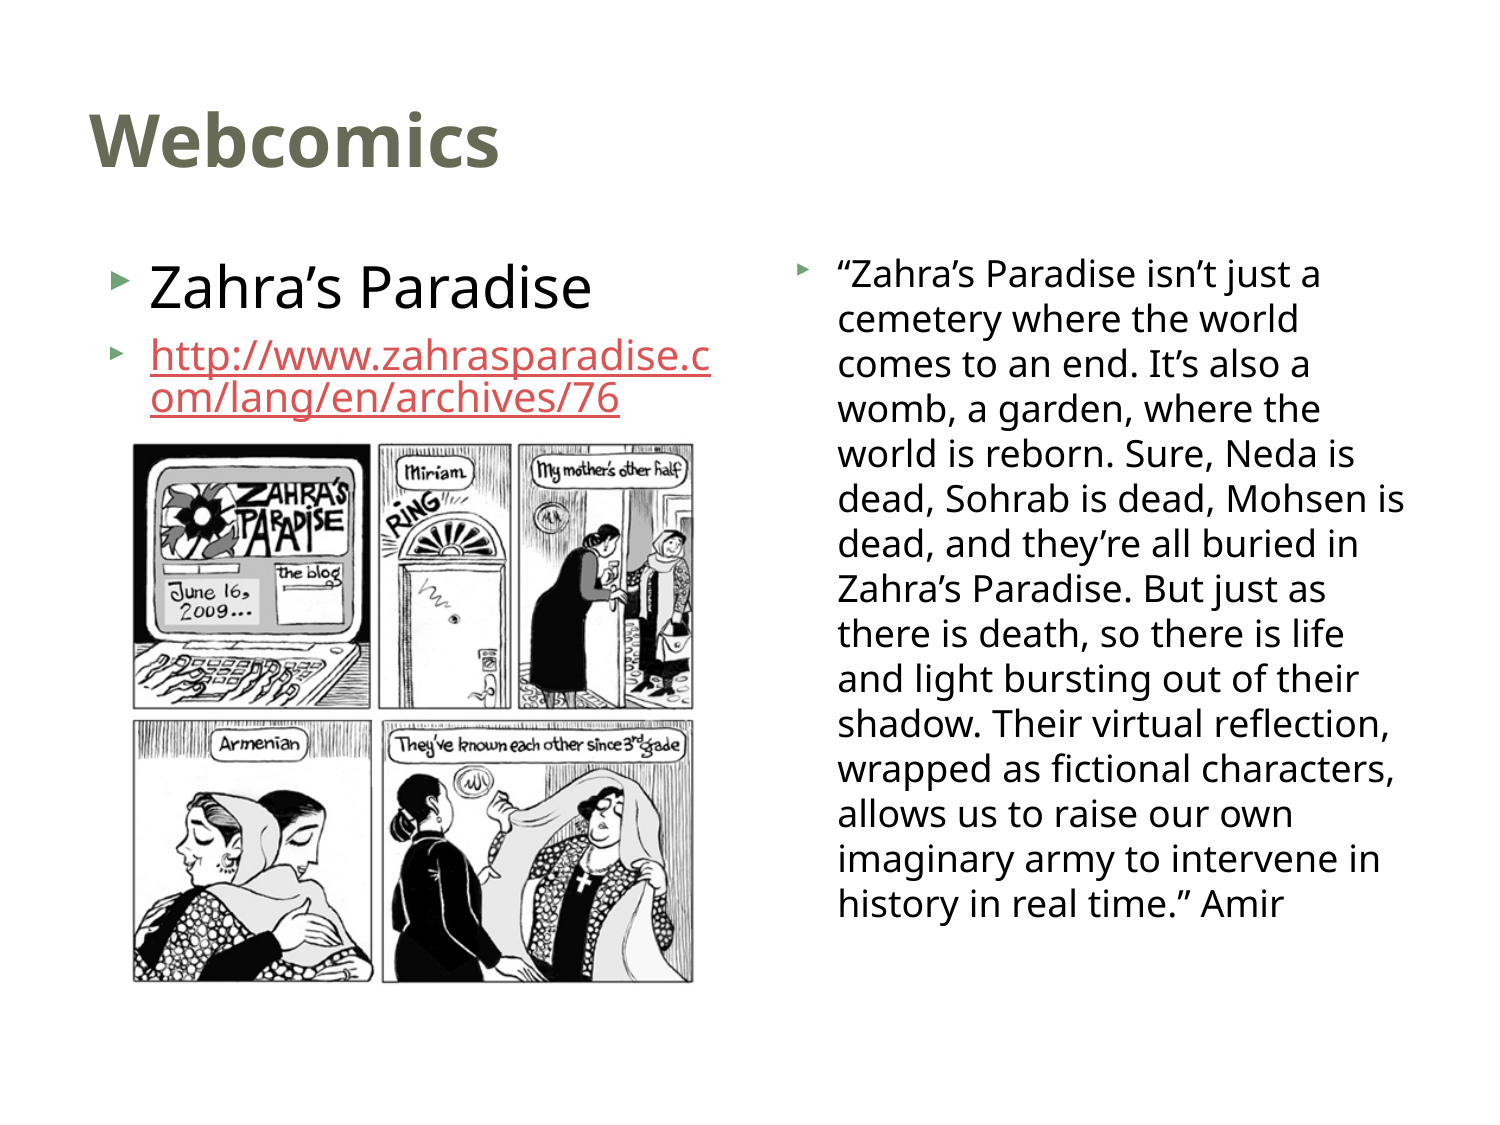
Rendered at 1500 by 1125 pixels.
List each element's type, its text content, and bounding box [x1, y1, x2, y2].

title Webcomics [75, 45, 1425, 233]
picture [99, 399, 728, 1028]
list “Zahra’s Paradise isn’t just a cemetery where the world comes to an end. It’s also a womb, a garden, where the world is reborn. Sure, Neda is dead, Sohrab is dead, Mohsen is dead, and they’re all buried in Zahra’s Paradise. But just as there is death, so there is life and light bursting out of their shadow. Their virtual reflection, wrapped as fictional characters, allows us to raise our own imaginary army to intervene in history in real time.” Amir [762, 243, 1425, 986]
list Zahra’s Paradise http://www.zahrasparadise.com/lang/en/archives/76 [75, 243, 738, 986]
